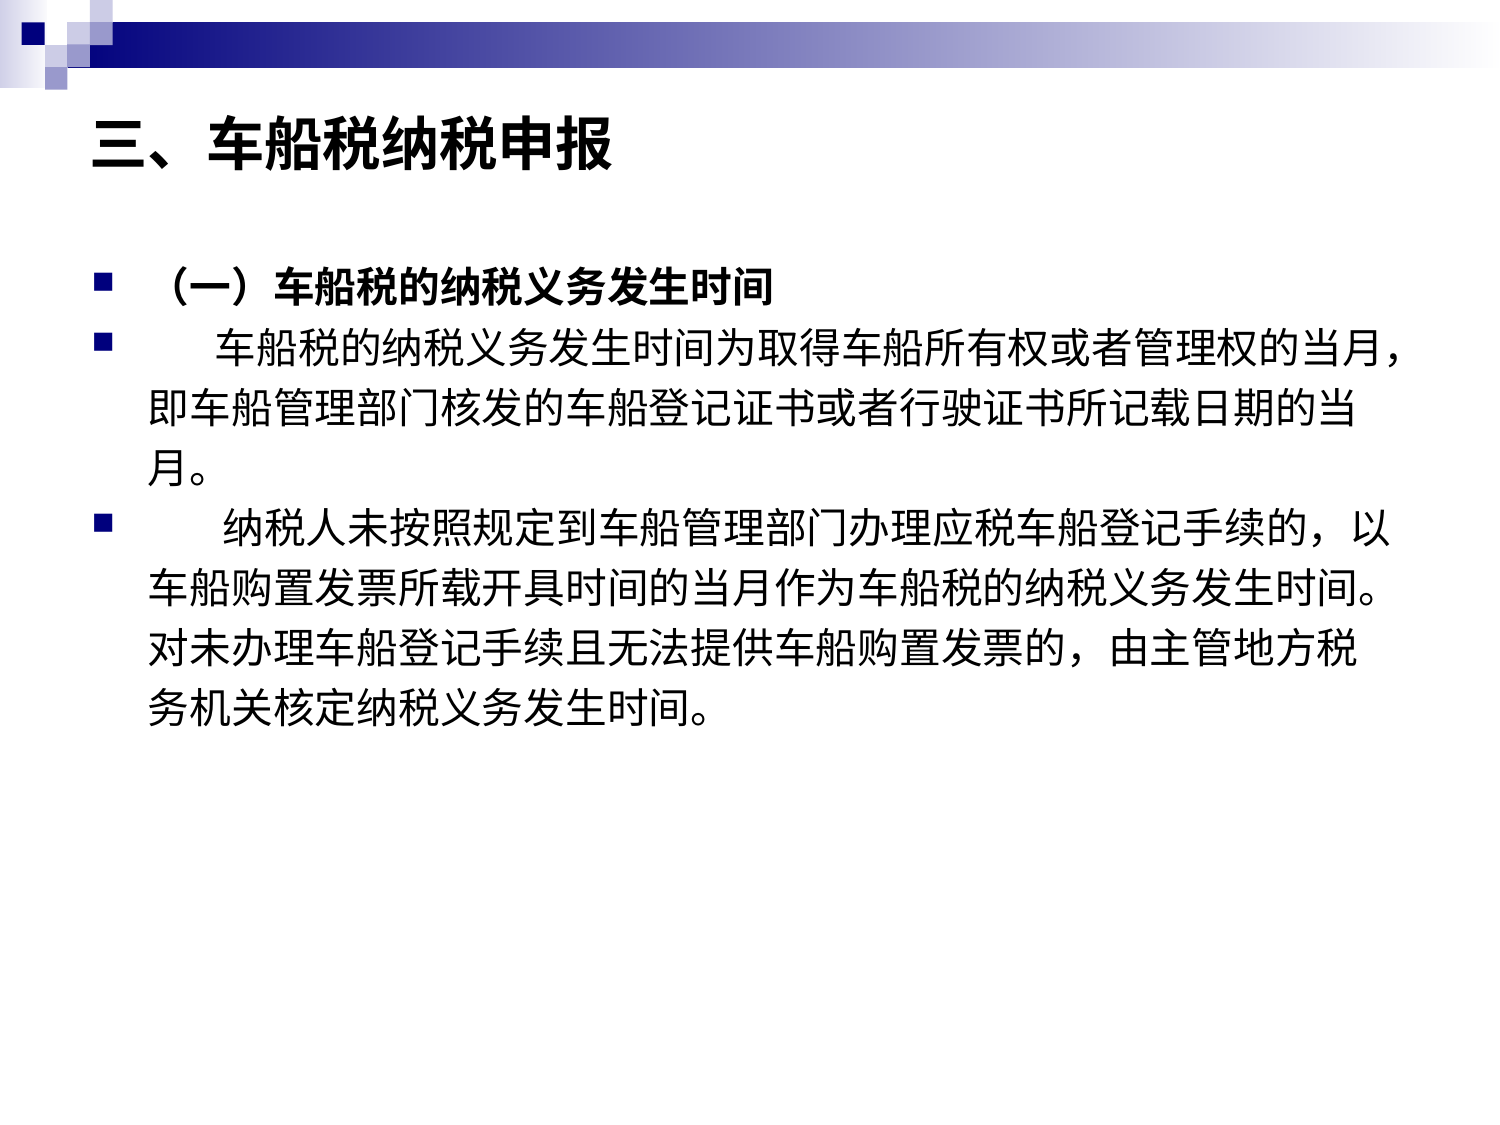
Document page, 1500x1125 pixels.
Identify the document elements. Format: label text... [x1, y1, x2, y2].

title 三、车船税纳税申报 [74, 74, 1426, 301]
list （一）车船税的纳税义务发生时间 车船税的纳税义务发生时间为取得车船所有权或者管理权的当月，即车船管理部门核发的车船登记证书或者行驶证书所记载日期的当月。 纳税人未按照规定到车船管理部门办理应税车船登记手续的，以车船购置发票所载开具时间的当月作为车船税的纳税义务发生时间。对未办理车船登记手续且无法提供车船购置发票的，由主管地方税务机关核定纳税义务发生时间。 [76, 301, 1413, 1052]
